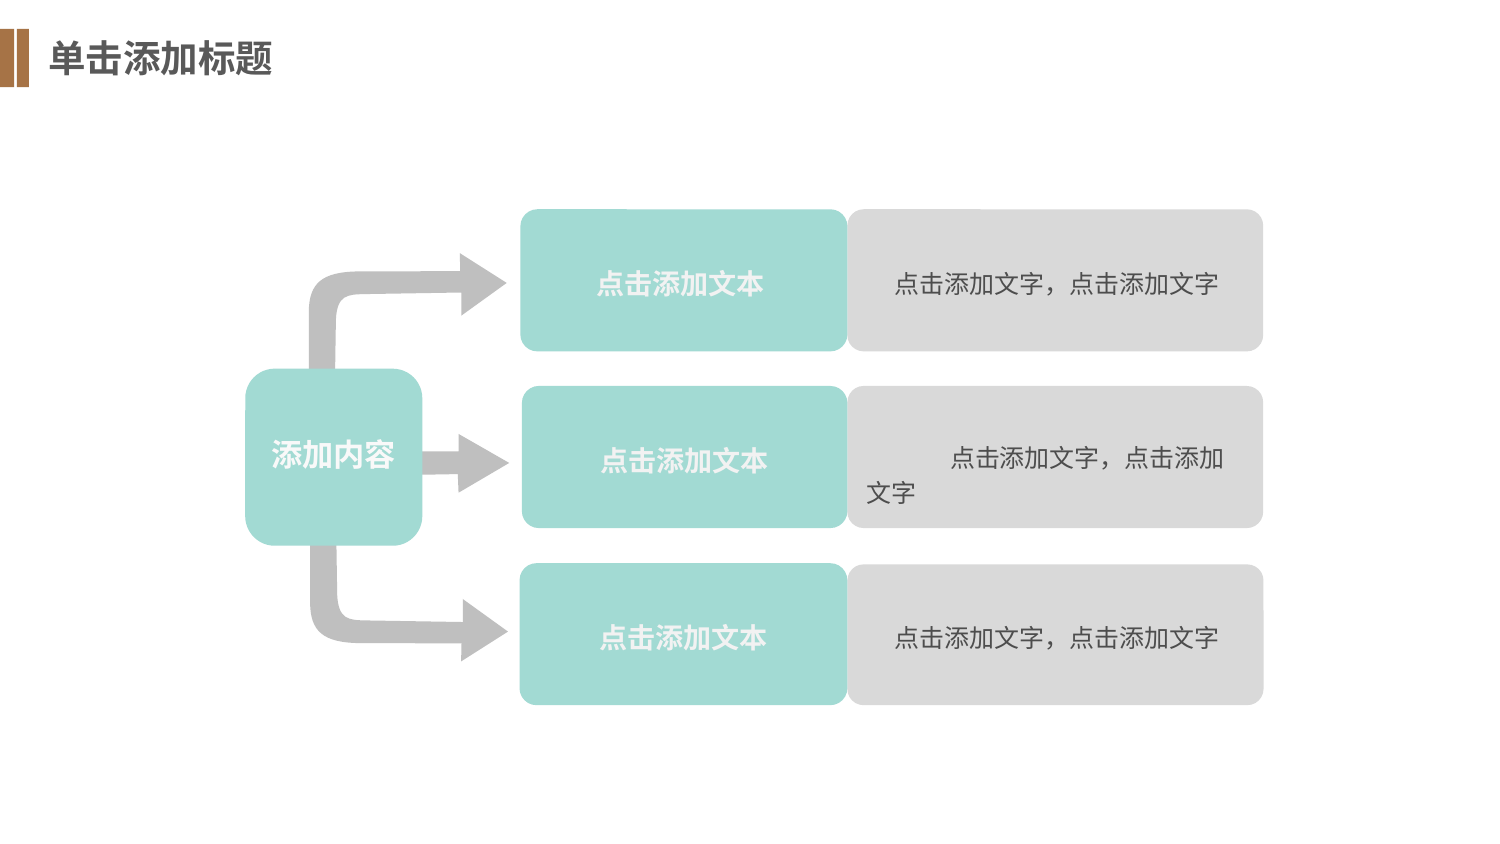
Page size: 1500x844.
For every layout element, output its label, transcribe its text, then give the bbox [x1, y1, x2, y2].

text_box [310, 546, 508, 662]
text_box [423, 433, 510, 493]
text_box [308, 253, 507, 368]
text_box 点击添加文字，点击添加文字 [847, 564, 1264, 706]
text_box 点击添加文字，点击添加文字 [847, 385, 1264, 529]
text_box [0, 28, 15, 88]
text_box 点击添加文本 [520, 209, 848, 352]
text_box 点击添加文本 [519, 563, 848, 706]
text_box 单击添加标题 [33, 28, 405, 88]
text_box 添加内容 [245, 368, 423, 546]
text_box 点击添加文本 [521, 385, 848, 529]
text_box 点击添加文字，点击添加文字 [847, 209, 1264, 352]
text_box [16, 28, 30, 88]
